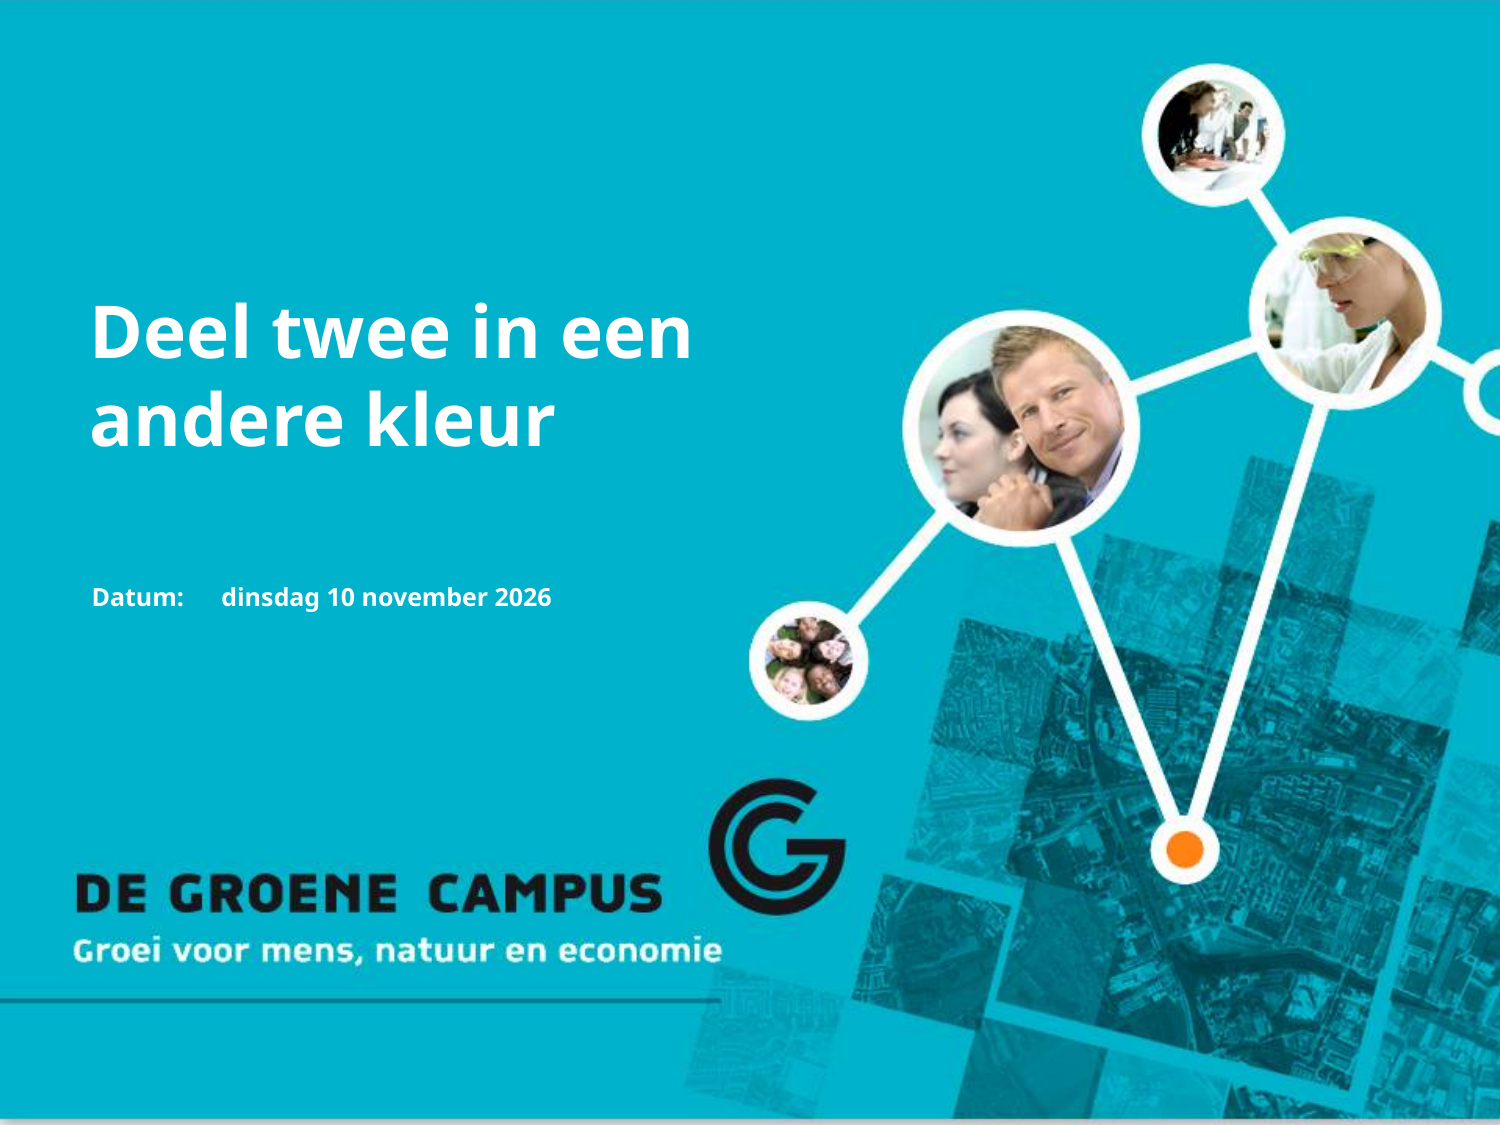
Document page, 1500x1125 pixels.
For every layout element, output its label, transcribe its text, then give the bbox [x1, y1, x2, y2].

title Deel twee in een andere kleur [74, 184, 762, 563]
slide_number woensdag 9 maart 2016 [206, 574, 762, 645]
picture [0, 3, 1500, 1125]
